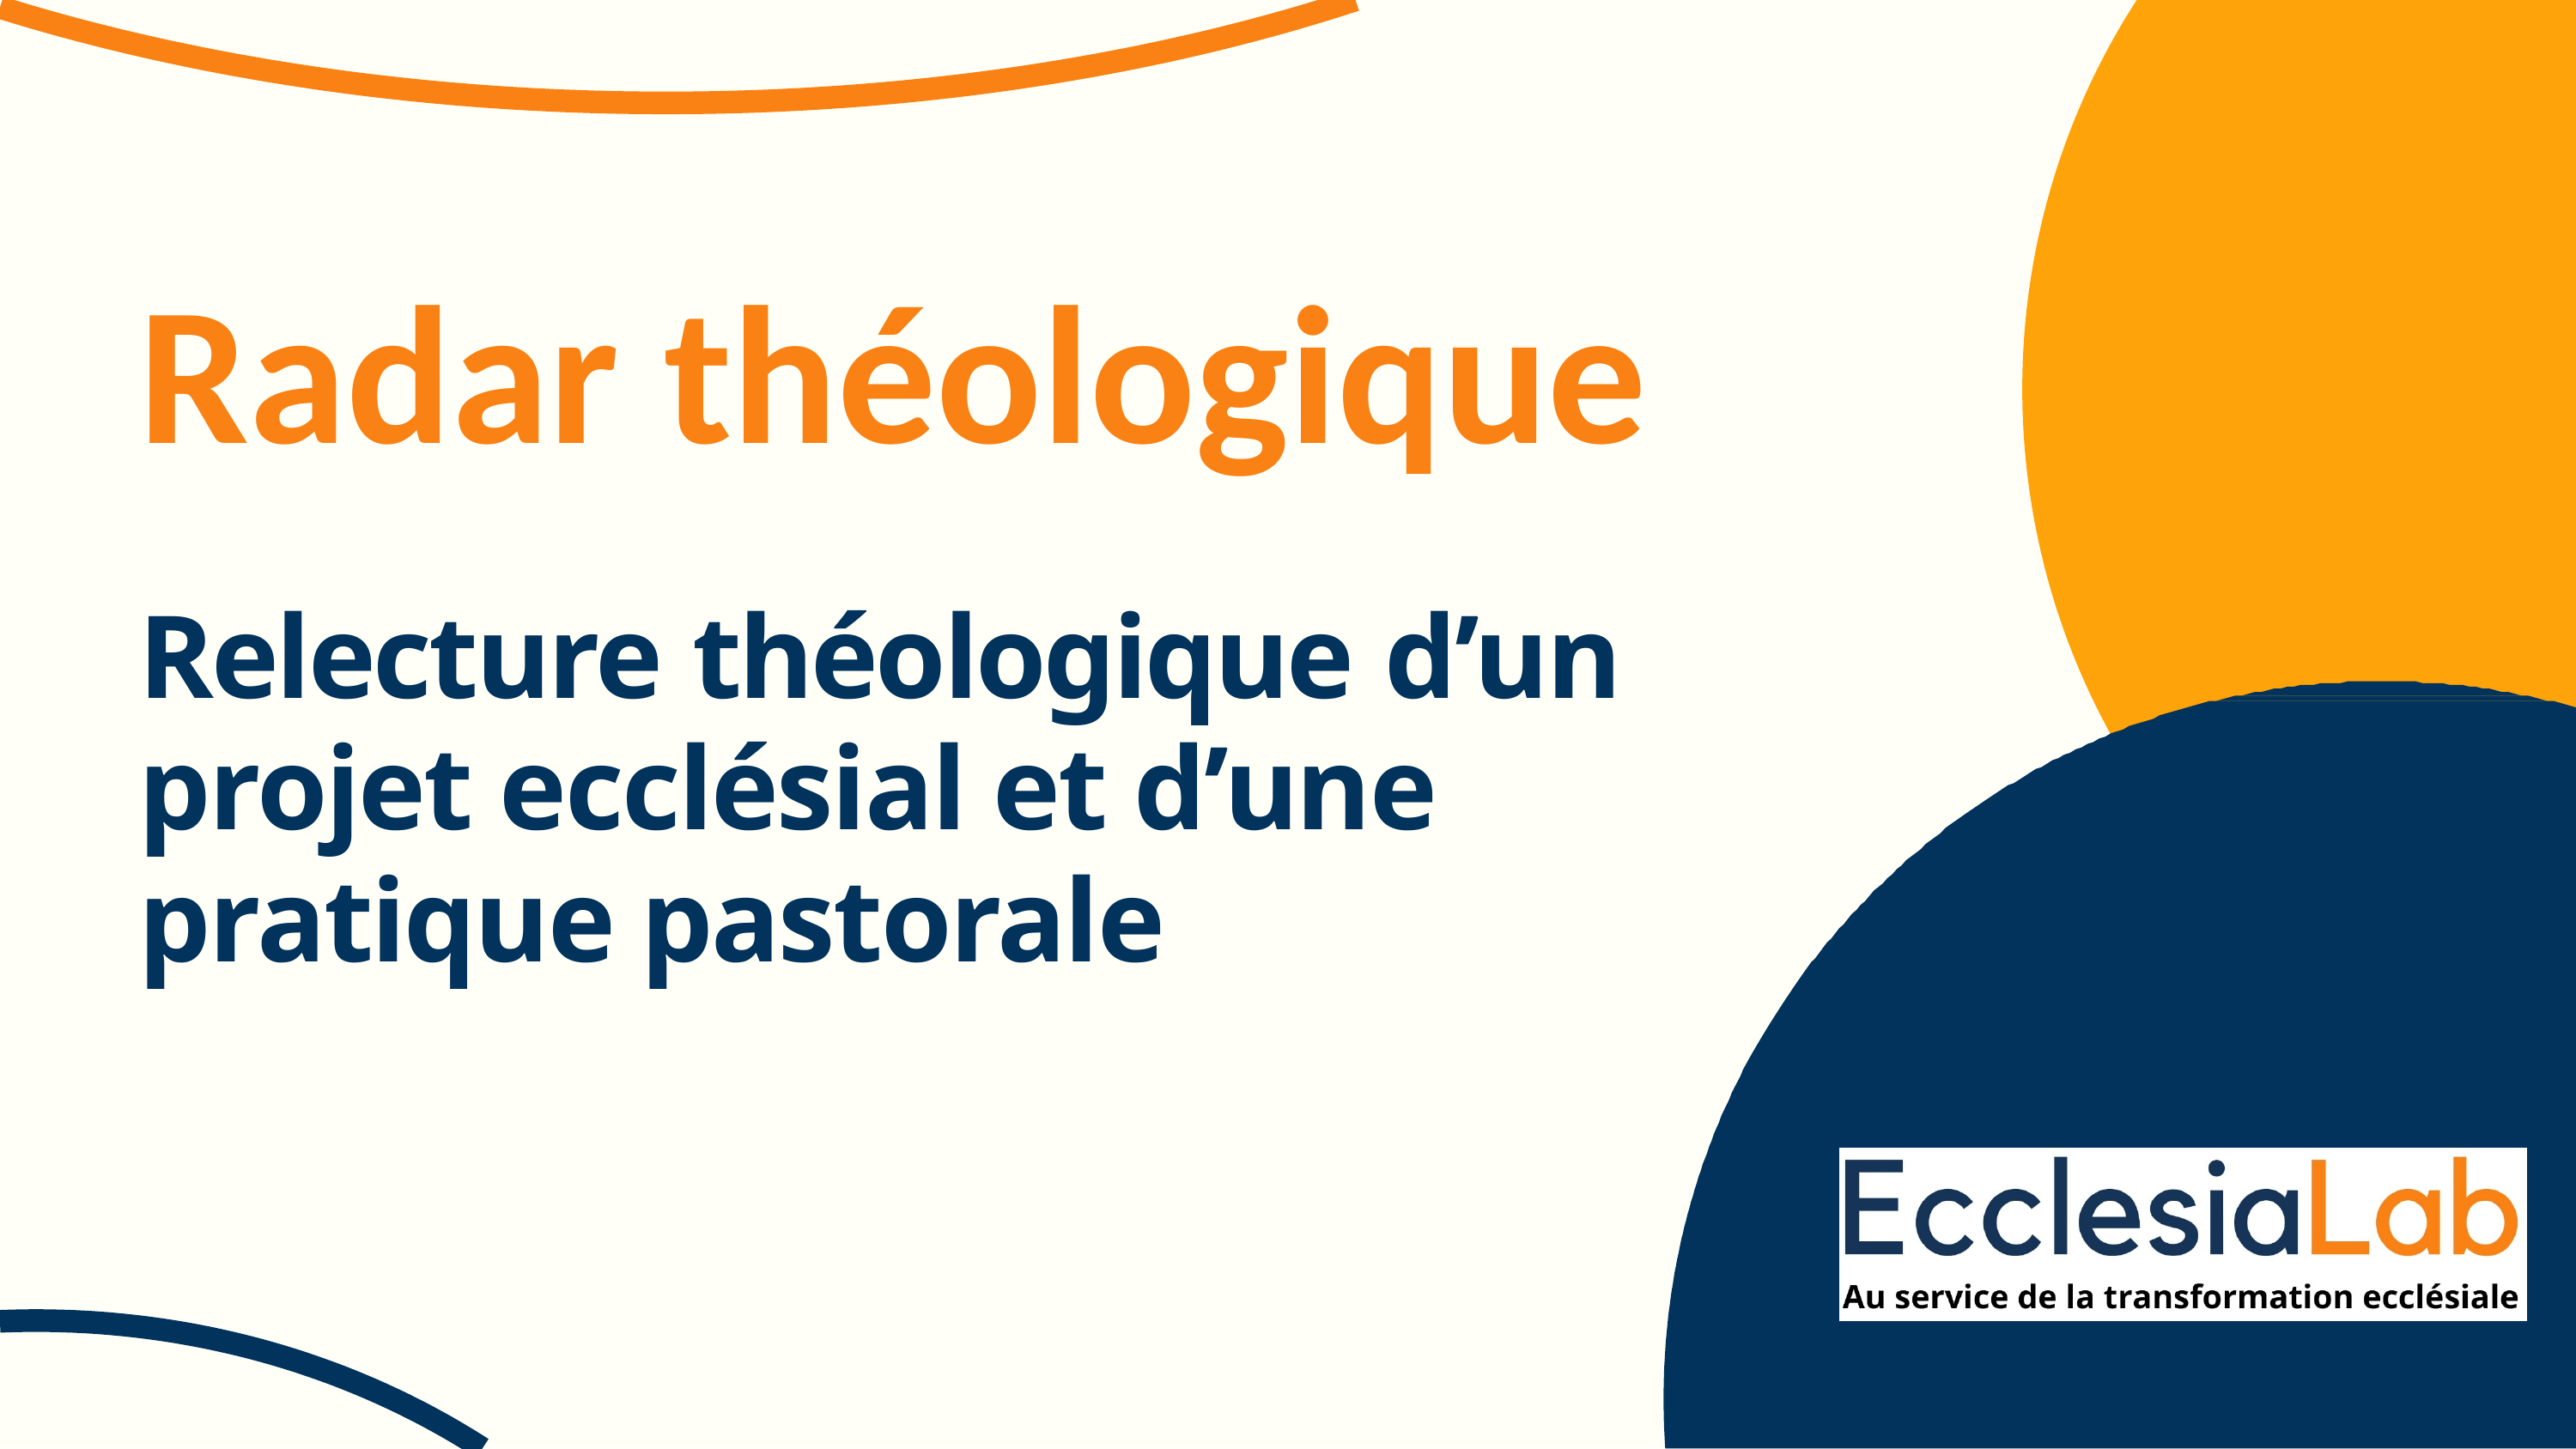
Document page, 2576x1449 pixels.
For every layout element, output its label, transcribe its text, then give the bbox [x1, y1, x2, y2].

text_box Relecture théologique d’un projet ecclésial et d’une pratique pastorale [137, 578, 1658, 985]
picture [1838, 1148, 2527, 1321]
text_box [0, 1320, 483, 1449]
text_box Radar théologique [137, 245, 1658, 483]
text_box [0, 0, 1356, 103]
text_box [1663, 0, 2576, 1449]
